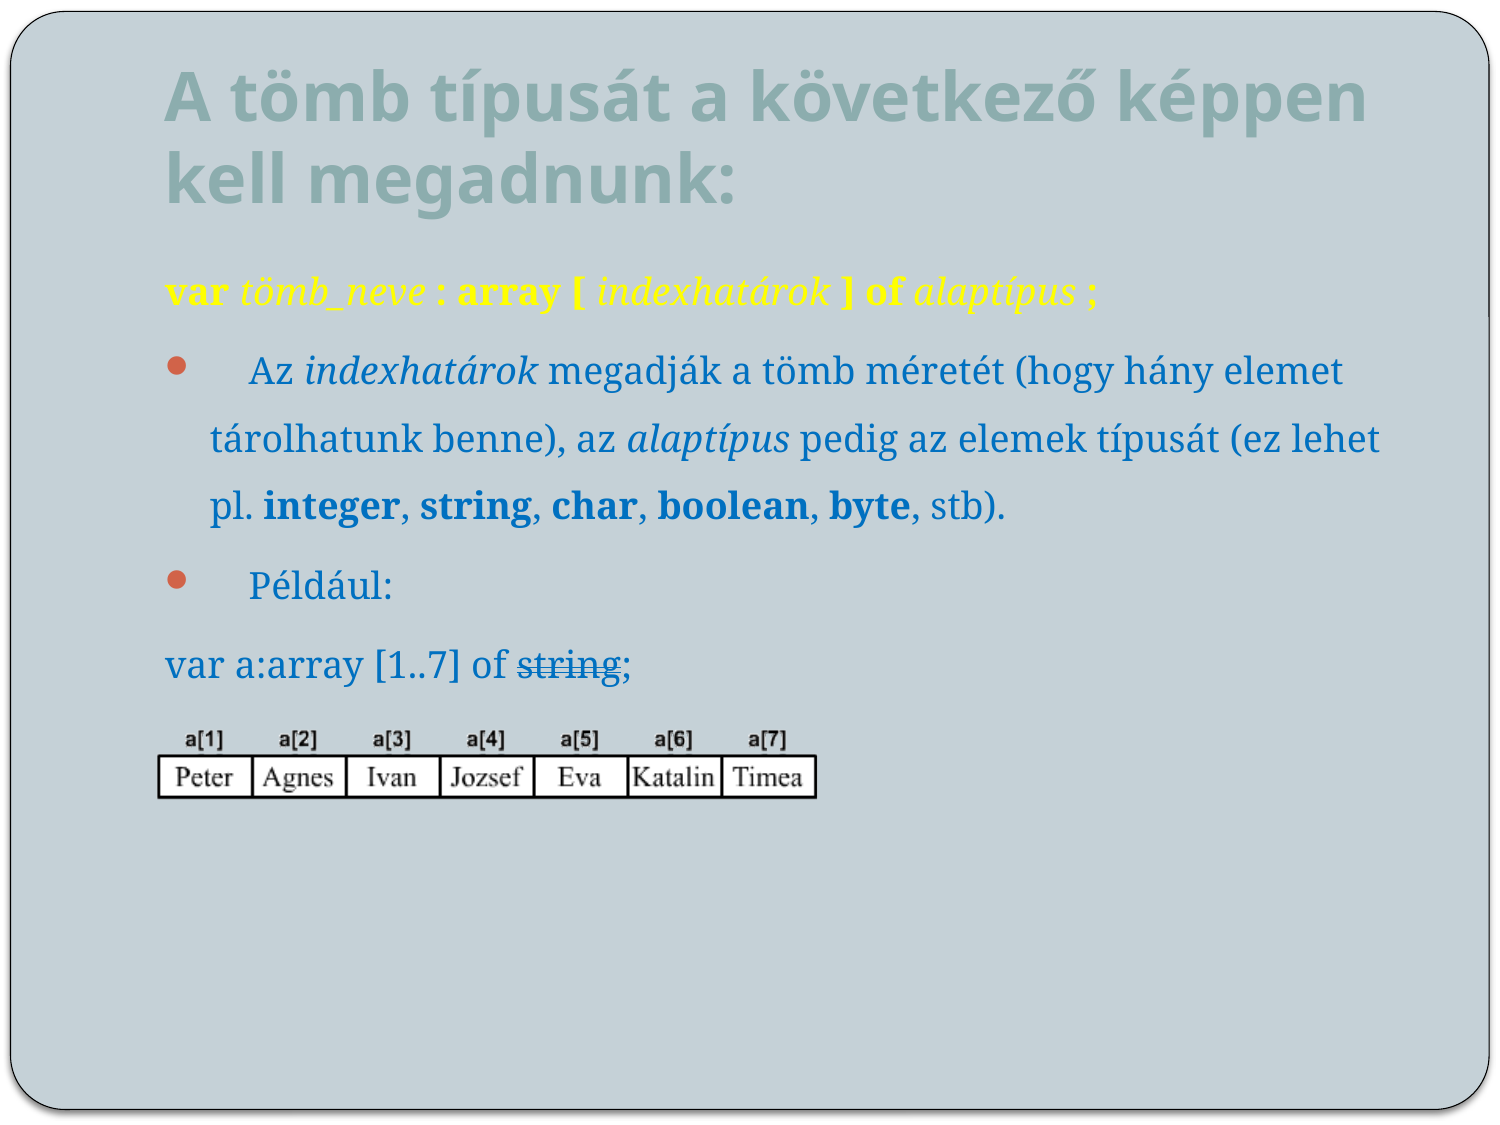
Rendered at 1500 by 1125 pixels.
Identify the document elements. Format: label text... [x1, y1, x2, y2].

title A tömb típusát a következő képpen kell megadnunk: [150, 45, 1425, 233]
list var tömb_neve : array [ indexhatárok ] of alaptípus ; Az indexhatárok megadják a tömb méretét (hogy hány elemet tárolhatunk benne), az alaptípus pedig az elemek típusát (ez lehet pl. integer, string, char, boolean, byte, stb). Például: var a:array [1..7] of string; [150, 237, 1425, 988]
picture [137, 724, 841, 804]
